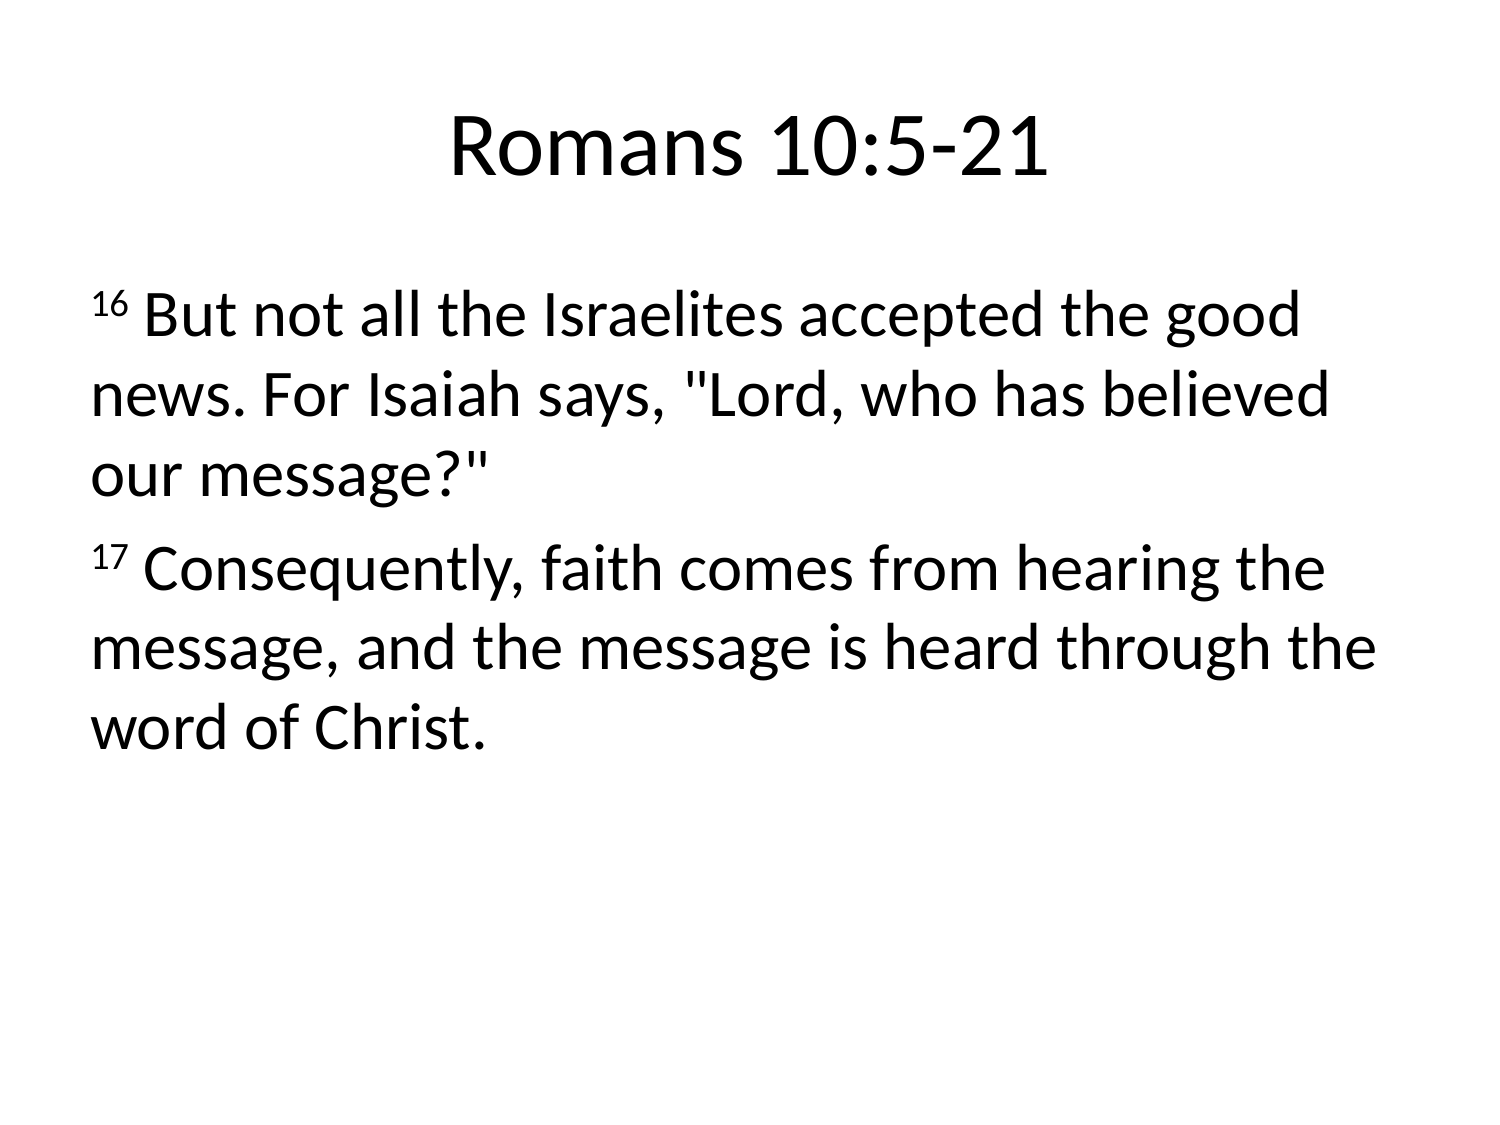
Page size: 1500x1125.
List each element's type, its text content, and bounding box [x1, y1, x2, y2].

list 16 But not all the Israelites accepted the good news. For Isaiah says, "Lord, who has believed our message?" 17 Consequently, faith comes from hearing the message, and the message is heard through the word of Christ. [75, 262, 1425, 1005]
title Romans 10:5-21 [75, 45, 1425, 233]
